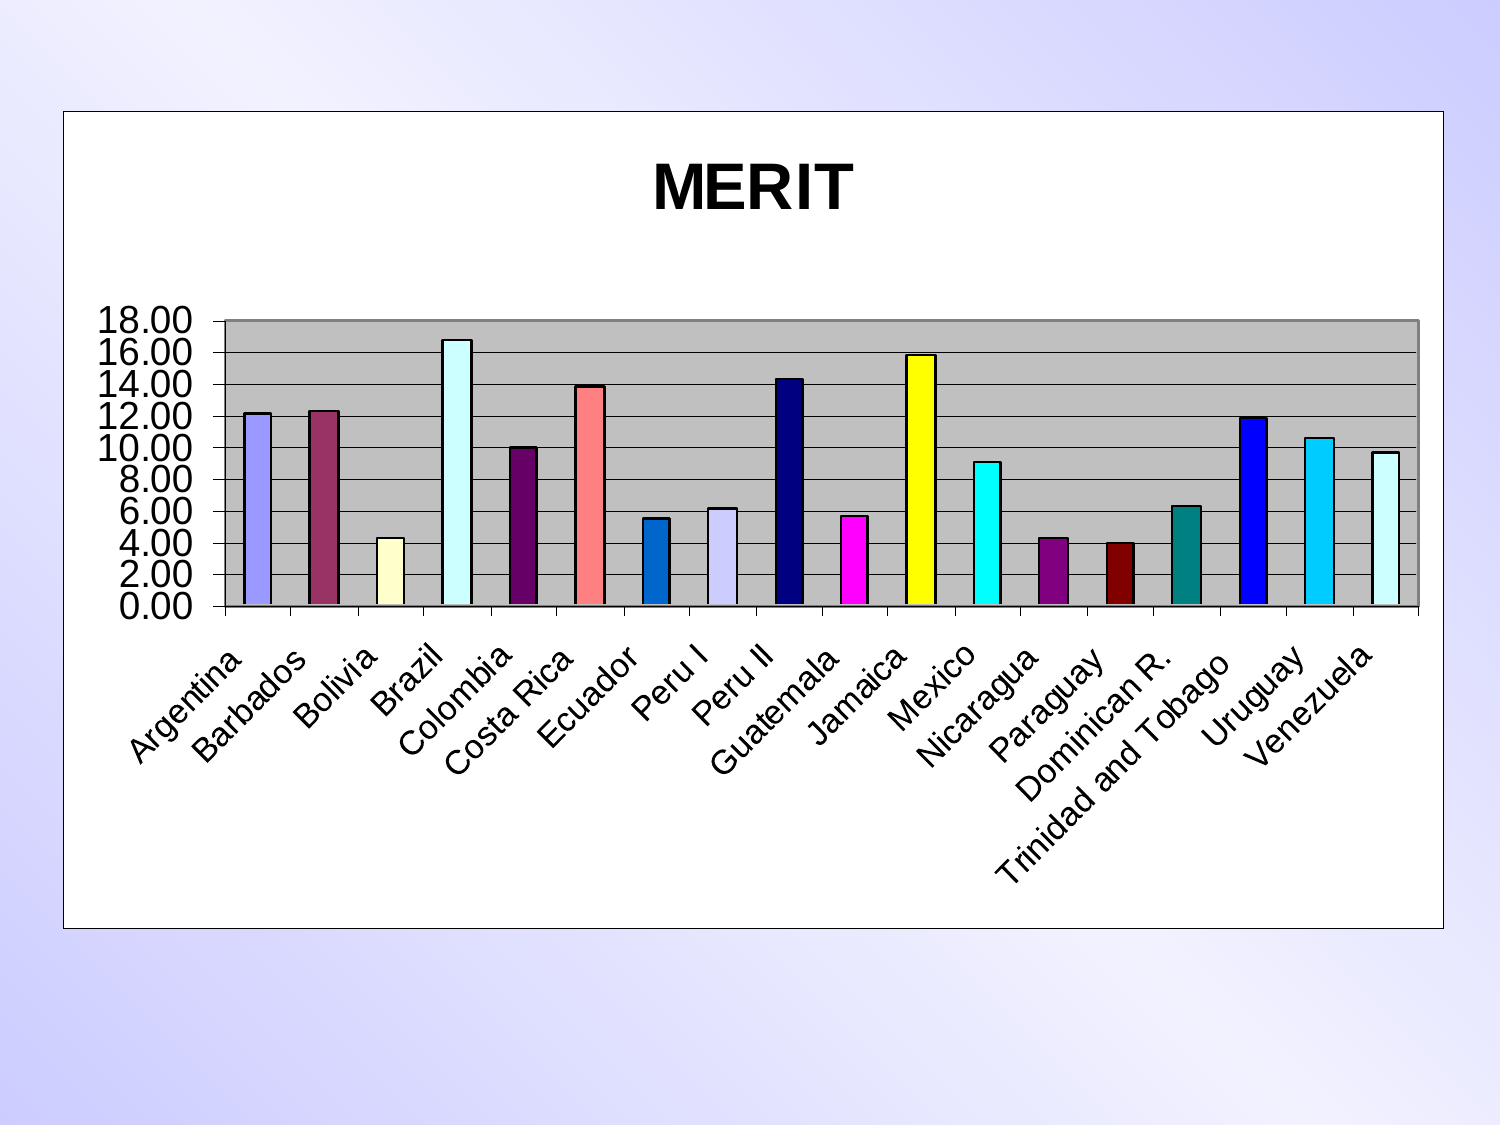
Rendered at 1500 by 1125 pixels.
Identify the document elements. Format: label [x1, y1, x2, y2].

text_box [50, 98, 1458, 942]
